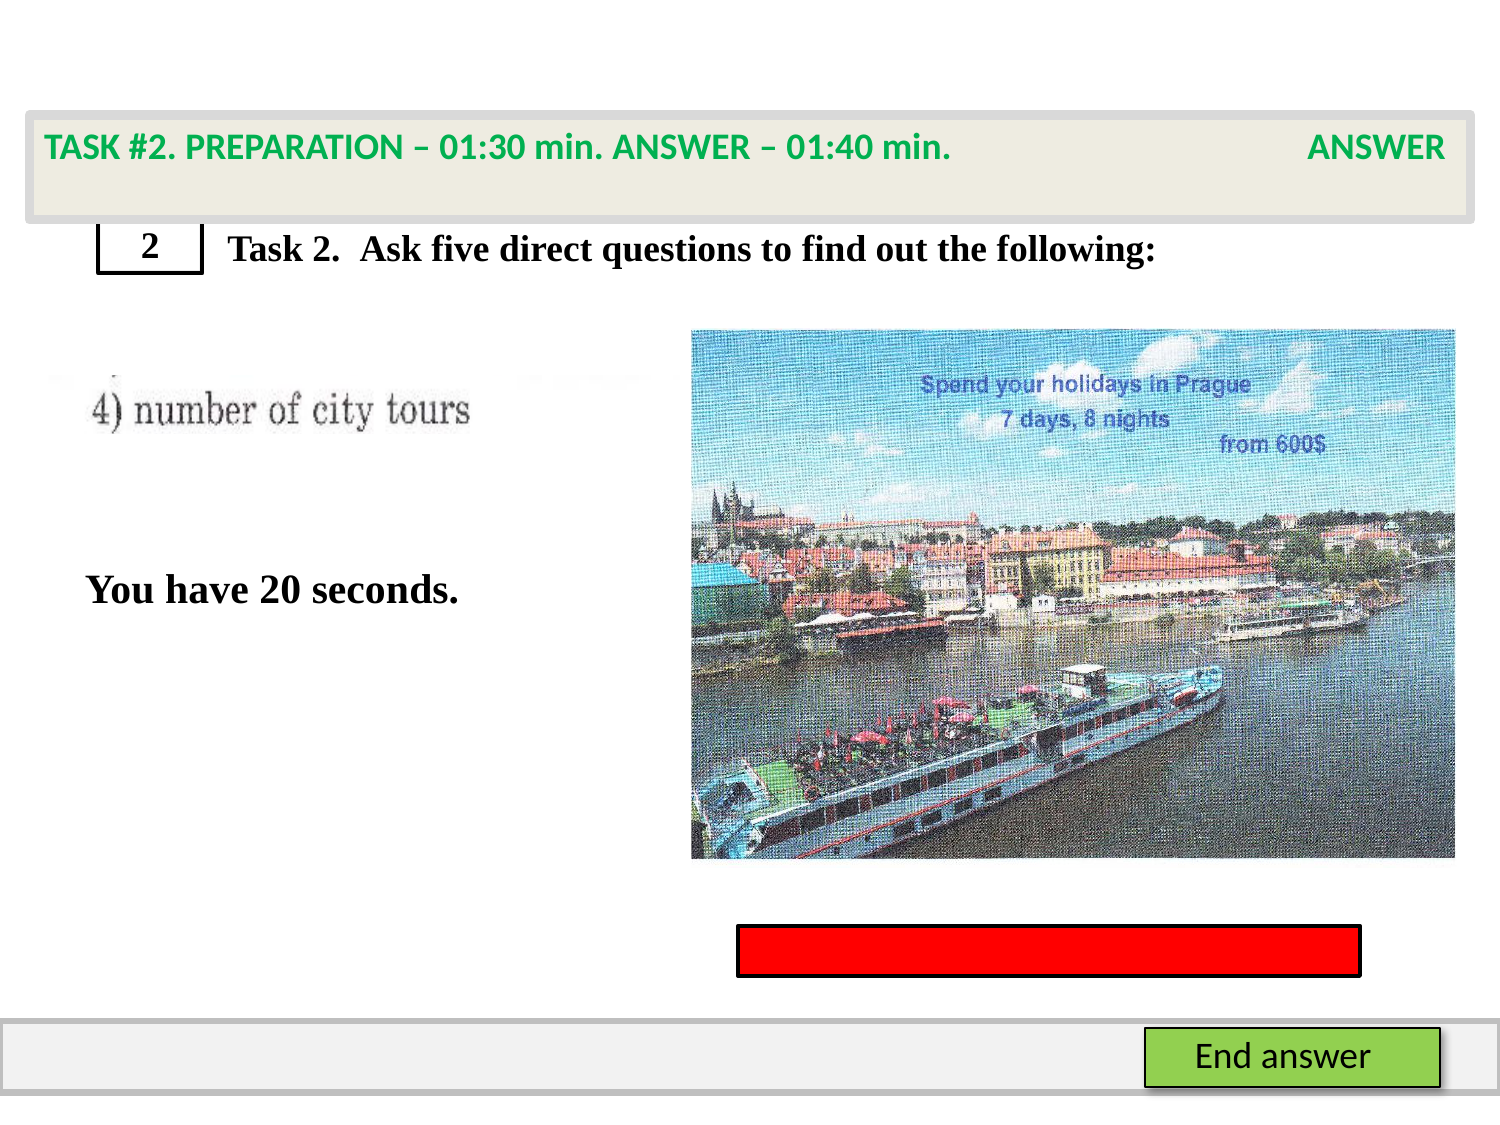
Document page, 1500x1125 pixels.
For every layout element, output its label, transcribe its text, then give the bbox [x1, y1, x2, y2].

text_box End answer [1180, 1023, 1449, 1084]
picture [46, 374, 680, 434]
picture [96, 212, 204, 275]
list Task 2. Ask five direct questions to find out the following: You have 20 seconds. [69, 220, 1430, 1019]
picture [691, 327, 1457, 868]
text_box TASK #2. PREPARATION – 01:30 min. ANSWER – 01:40 min. ANSWER [29, 115, 1471, 220]
text_box [0, 1019, 1500, 1095]
text_box [1143, 1026, 1442, 1089]
text_box [736, 924, 1362, 978]
